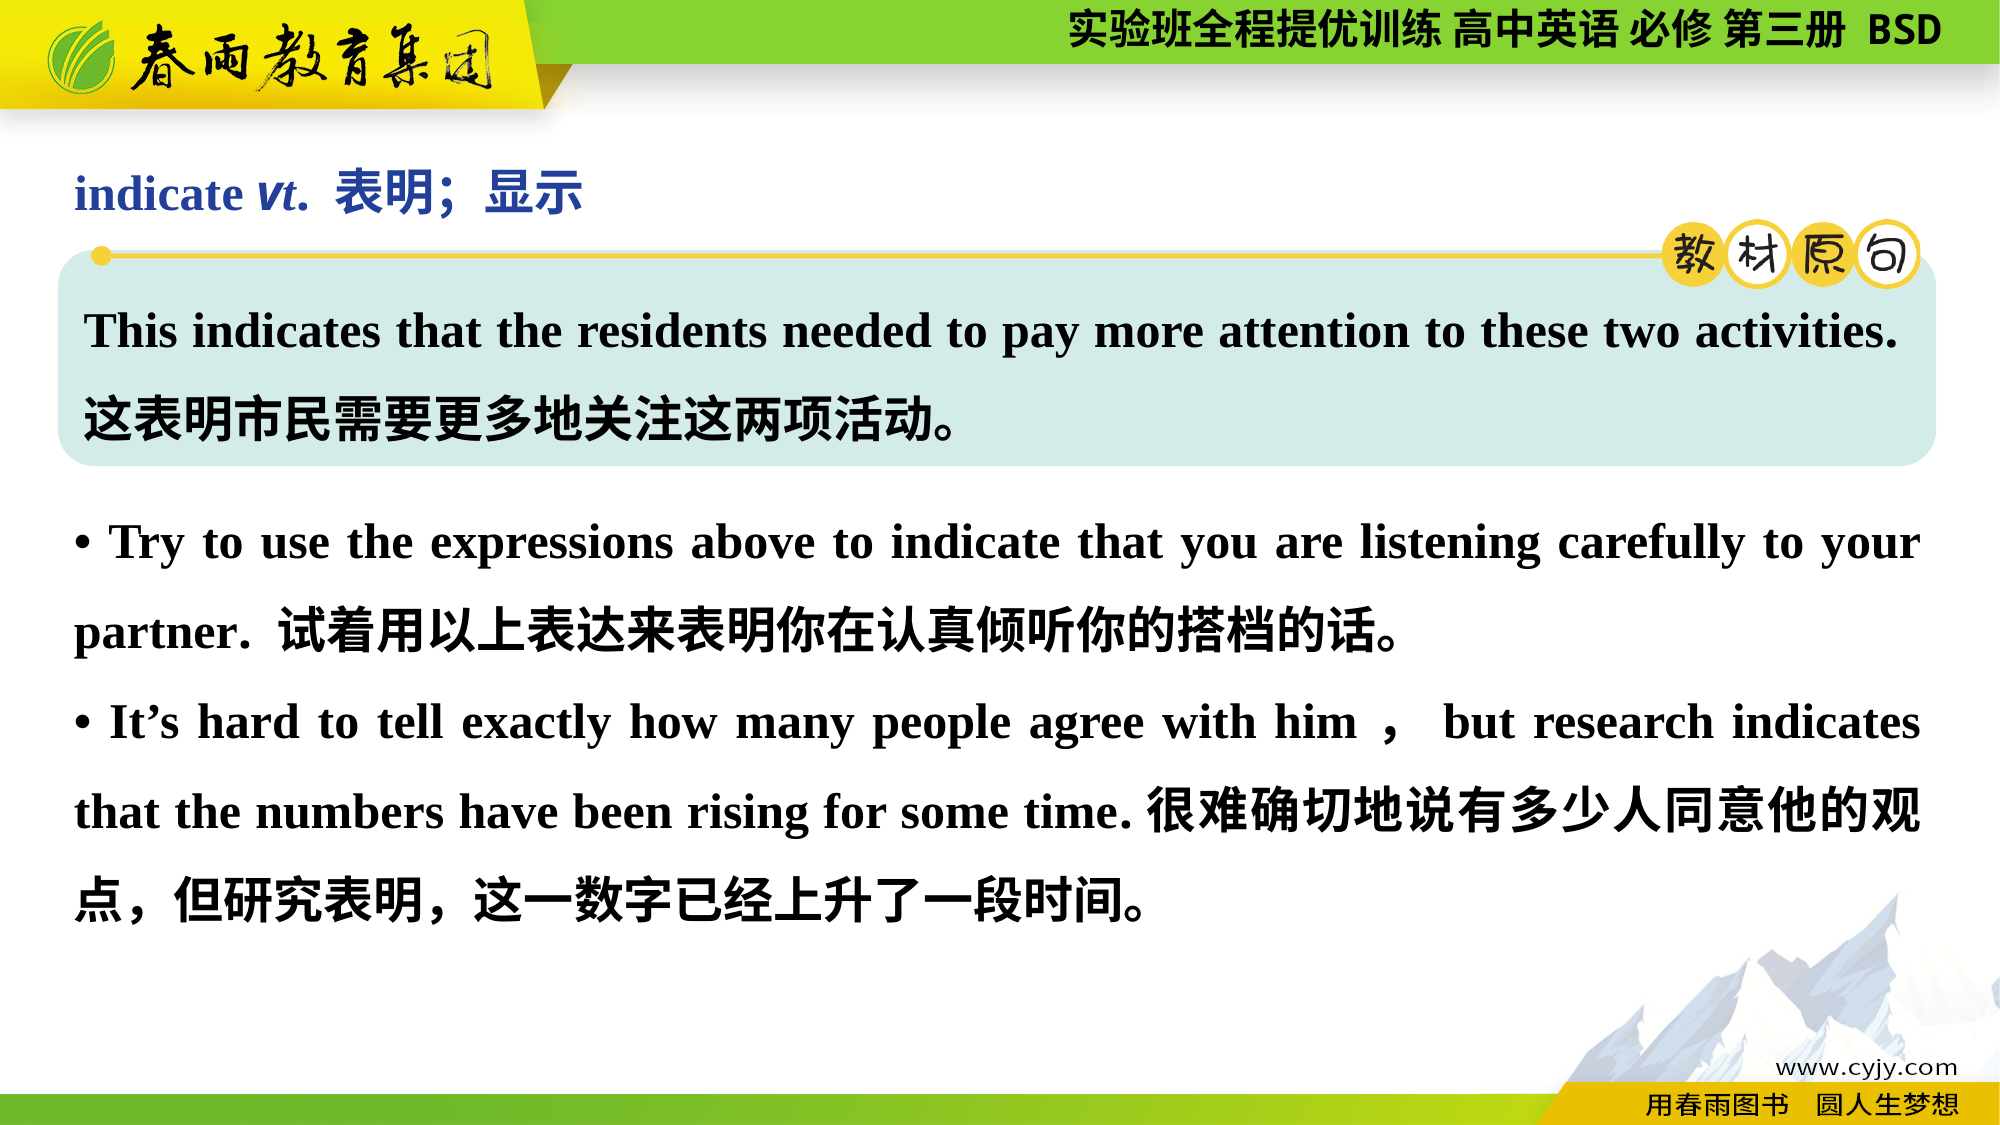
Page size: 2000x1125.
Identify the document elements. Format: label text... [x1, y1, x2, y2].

list indicate vt. 表明；显示 [59, 122, 1944, 229]
text_box This indicates that the residents needed to pay more attention to these two activities.这表明市民需要更多地关注这两项活动。 [57, 251, 1937, 467]
text_box • Try to use the expressions above to indicate that you are listening carefully to your partner. 试着用以上表达来表明你在认真倾听你的搭档的话。 • It’s hard to tell exactly how many people agree with him，but research indicates that the numbers have been rising for some time.很难确切地说有多少人同意他的观点，但研究表明，这一数字已经上升了一段时间。 [59, 470, 1937, 936]
picture [0, 0, 2000, 1125]
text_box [90, 219, 1921, 319]
